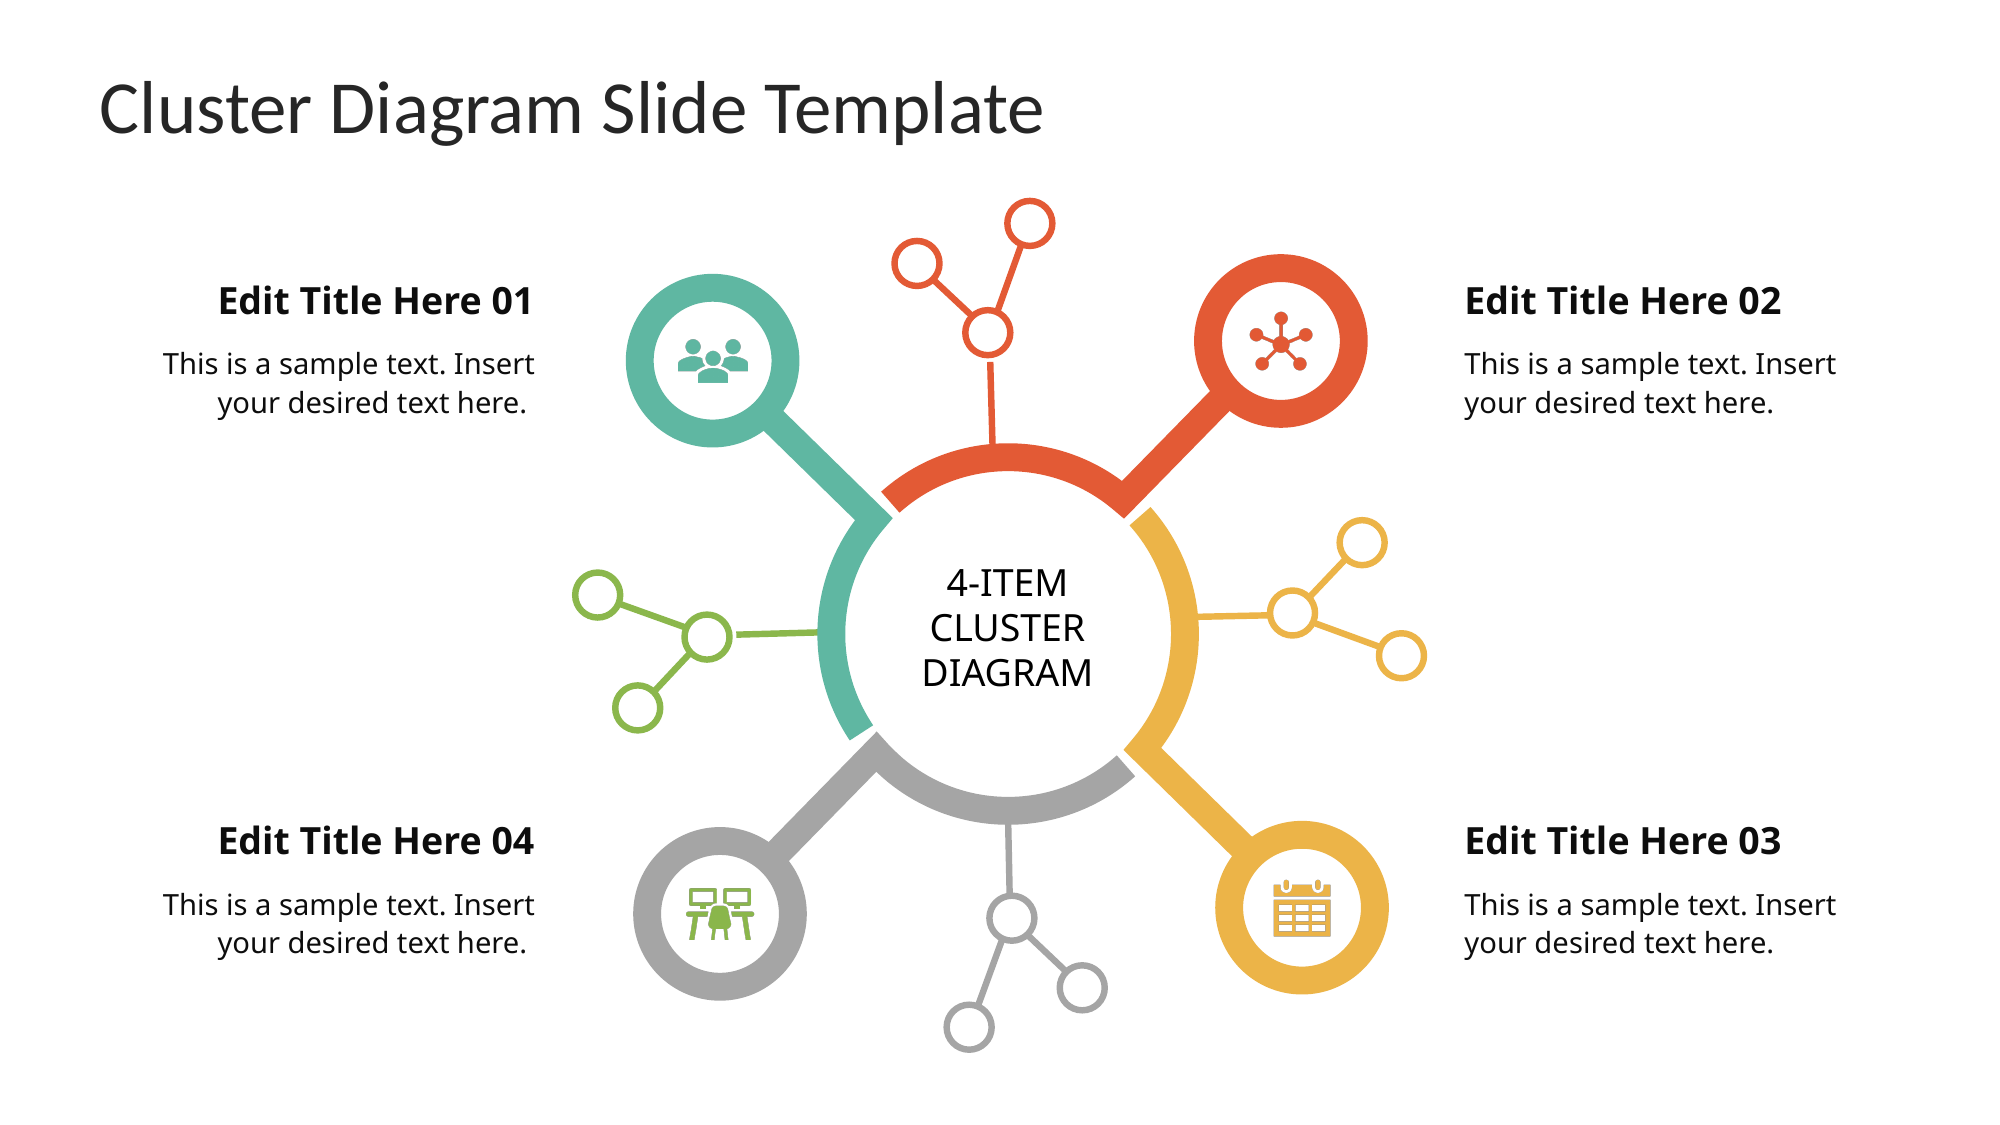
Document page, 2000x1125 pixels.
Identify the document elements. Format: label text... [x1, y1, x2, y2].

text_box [946, 800, 1106, 1050]
picture [680, 874, 760, 954]
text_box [1464, 267, 1876, 426]
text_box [894, 200, 1053, 448]
picture [672, 320, 753, 401]
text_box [574, 572, 823, 731]
text_box [890, 391, 1229, 503]
title Cluster Diagram Slide Template [99, 45, 1900, 162]
text_box [647, 841, 793, 987]
text_box [765, 412, 874, 733]
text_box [123, 267, 536, 426]
text_box [1140, 516, 1170, 609]
text_box [1208, 268, 1354, 414]
text_box [1142, 687, 1251, 855]
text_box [123, 807, 536, 966]
text_box [1229, 834, 1375, 981]
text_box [1464, 807, 1876, 966]
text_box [1175, 519, 1425, 679]
text_box [639, 287, 786, 434]
picture [1241, 301, 1321, 381]
text_box [999, 765, 1127, 799]
picture [1262, 868, 1342, 948]
text_box 4-ITEM CLUSTER DIAGRAM [906, 551, 1109, 702]
text_box [771, 751, 947, 860]
